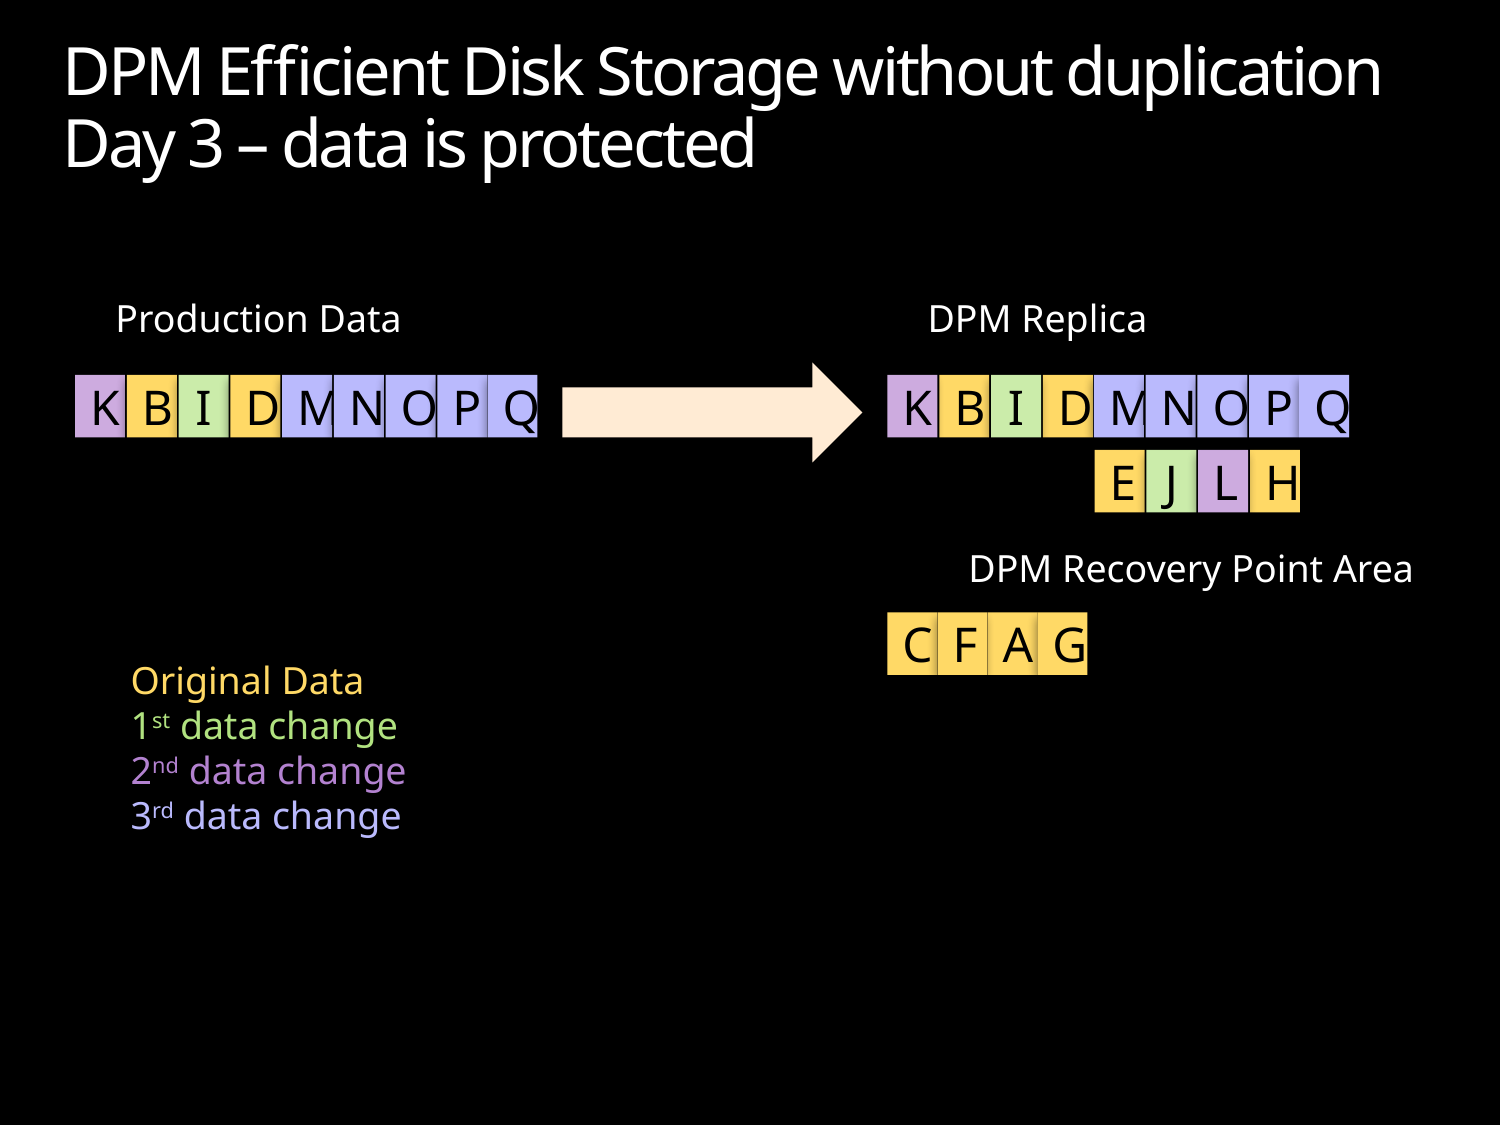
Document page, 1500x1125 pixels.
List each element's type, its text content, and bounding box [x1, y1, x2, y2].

text_box D [230, 374, 281, 438]
text_box Q [487, 374, 538, 438]
text_box A [988, 612, 1037, 675]
text_box DPM Recovery Point Area [953, 537, 1430, 598]
text_box H [1251, 450, 1300, 513]
text_box I [991, 374, 1042, 438]
text_box K [75, 374, 125, 438]
text_box O [1197, 374, 1248, 438]
title DPM Efficient Disk Storage without duplication Day 3 – data is protected [62, 37, 1438, 184]
text_box [562, 362, 863, 463]
text_box B [939, 374, 990, 438]
text_box DPM Replica [912, 287, 1163, 348]
text_box N [333, 374, 384, 438]
text_box Original Data 1st data change 2nd data change 3rd data change [115, 649, 422, 845]
text_box Q [1299, 374, 1350, 438]
text_box C [887, 612, 937, 675]
text_box L [1198, 450, 1249, 513]
text_box O [385, 374, 436, 438]
text_box N [1145, 374, 1196, 438]
text_box J [1146, 449, 1194, 513]
text_box B [126, 374, 177, 438]
text_box I [178, 374, 229, 438]
text_box E [1094, 449, 1142, 513]
text_box P [1249, 374, 1299, 438]
text_box Production Data [100, 287, 417, 348]
text_box K [887, 374, 938, 438]
text_box G [1037, 612, 1088, 675]
text_box F [937, 612, 988, 675]
text_box P [437, 374, 487, 438]
text_box M [282, 374, 333, 438]
text_box M [1093, 374, 1144, 438]
text_box D [1042, 374, 1093, 438]
